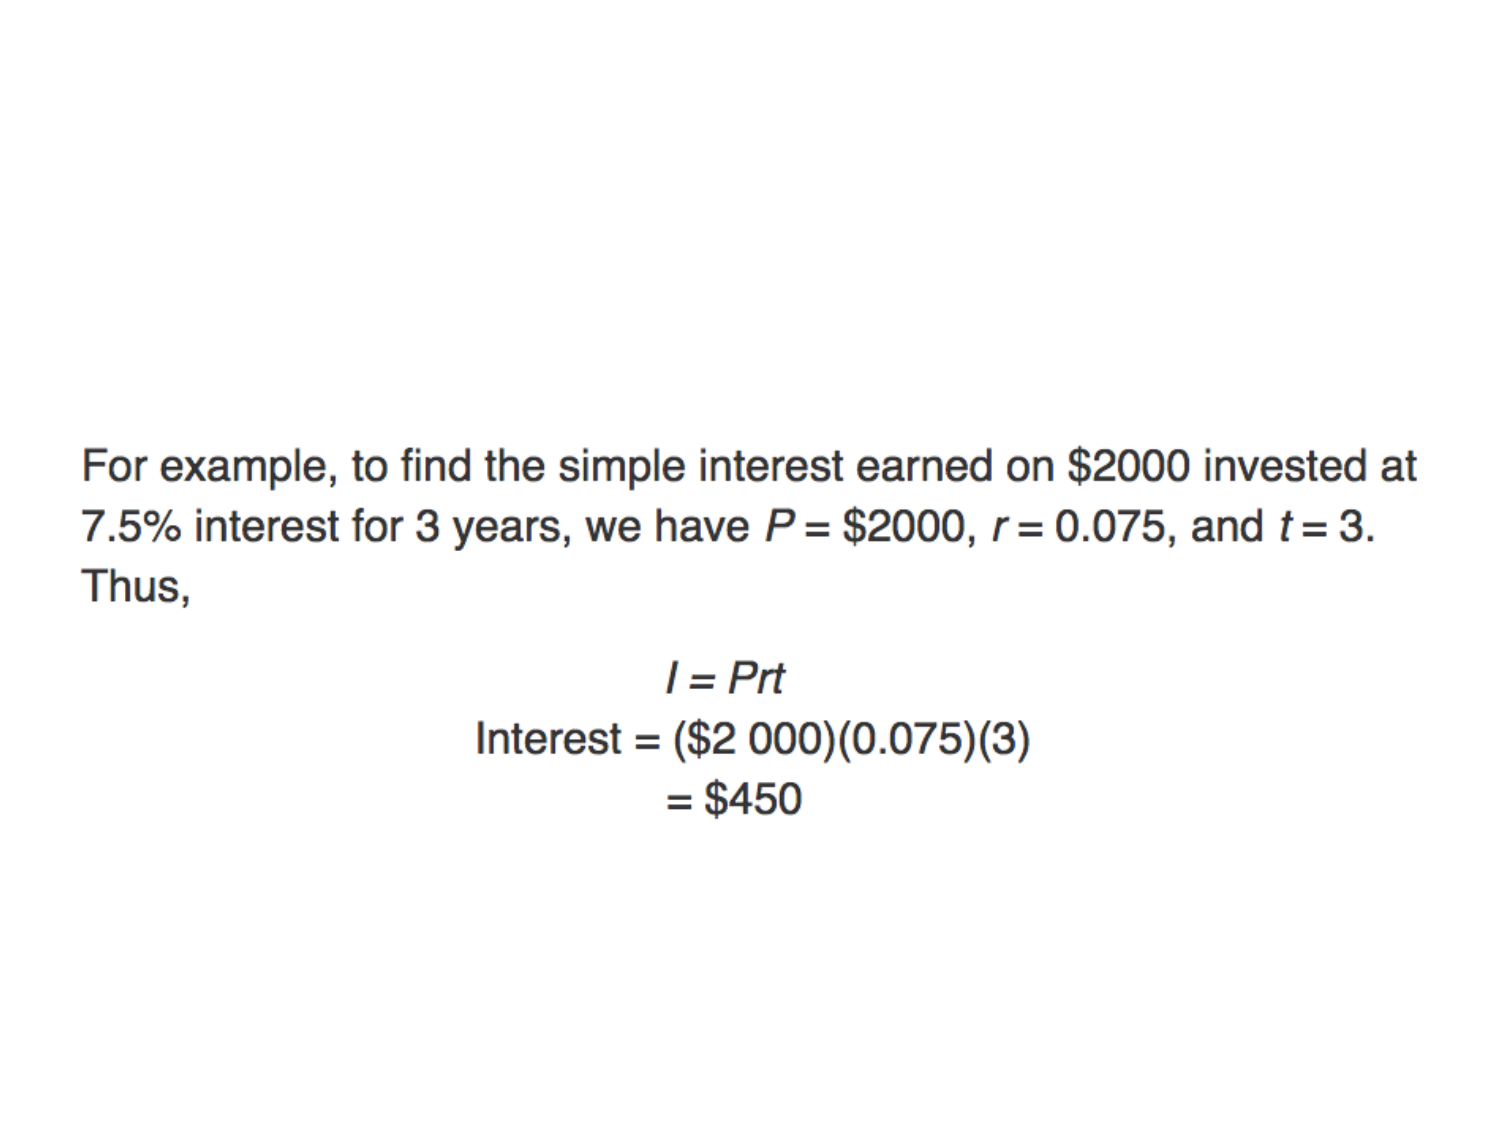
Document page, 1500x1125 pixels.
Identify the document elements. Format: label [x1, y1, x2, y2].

list [74, 262, 1426, 1006]
